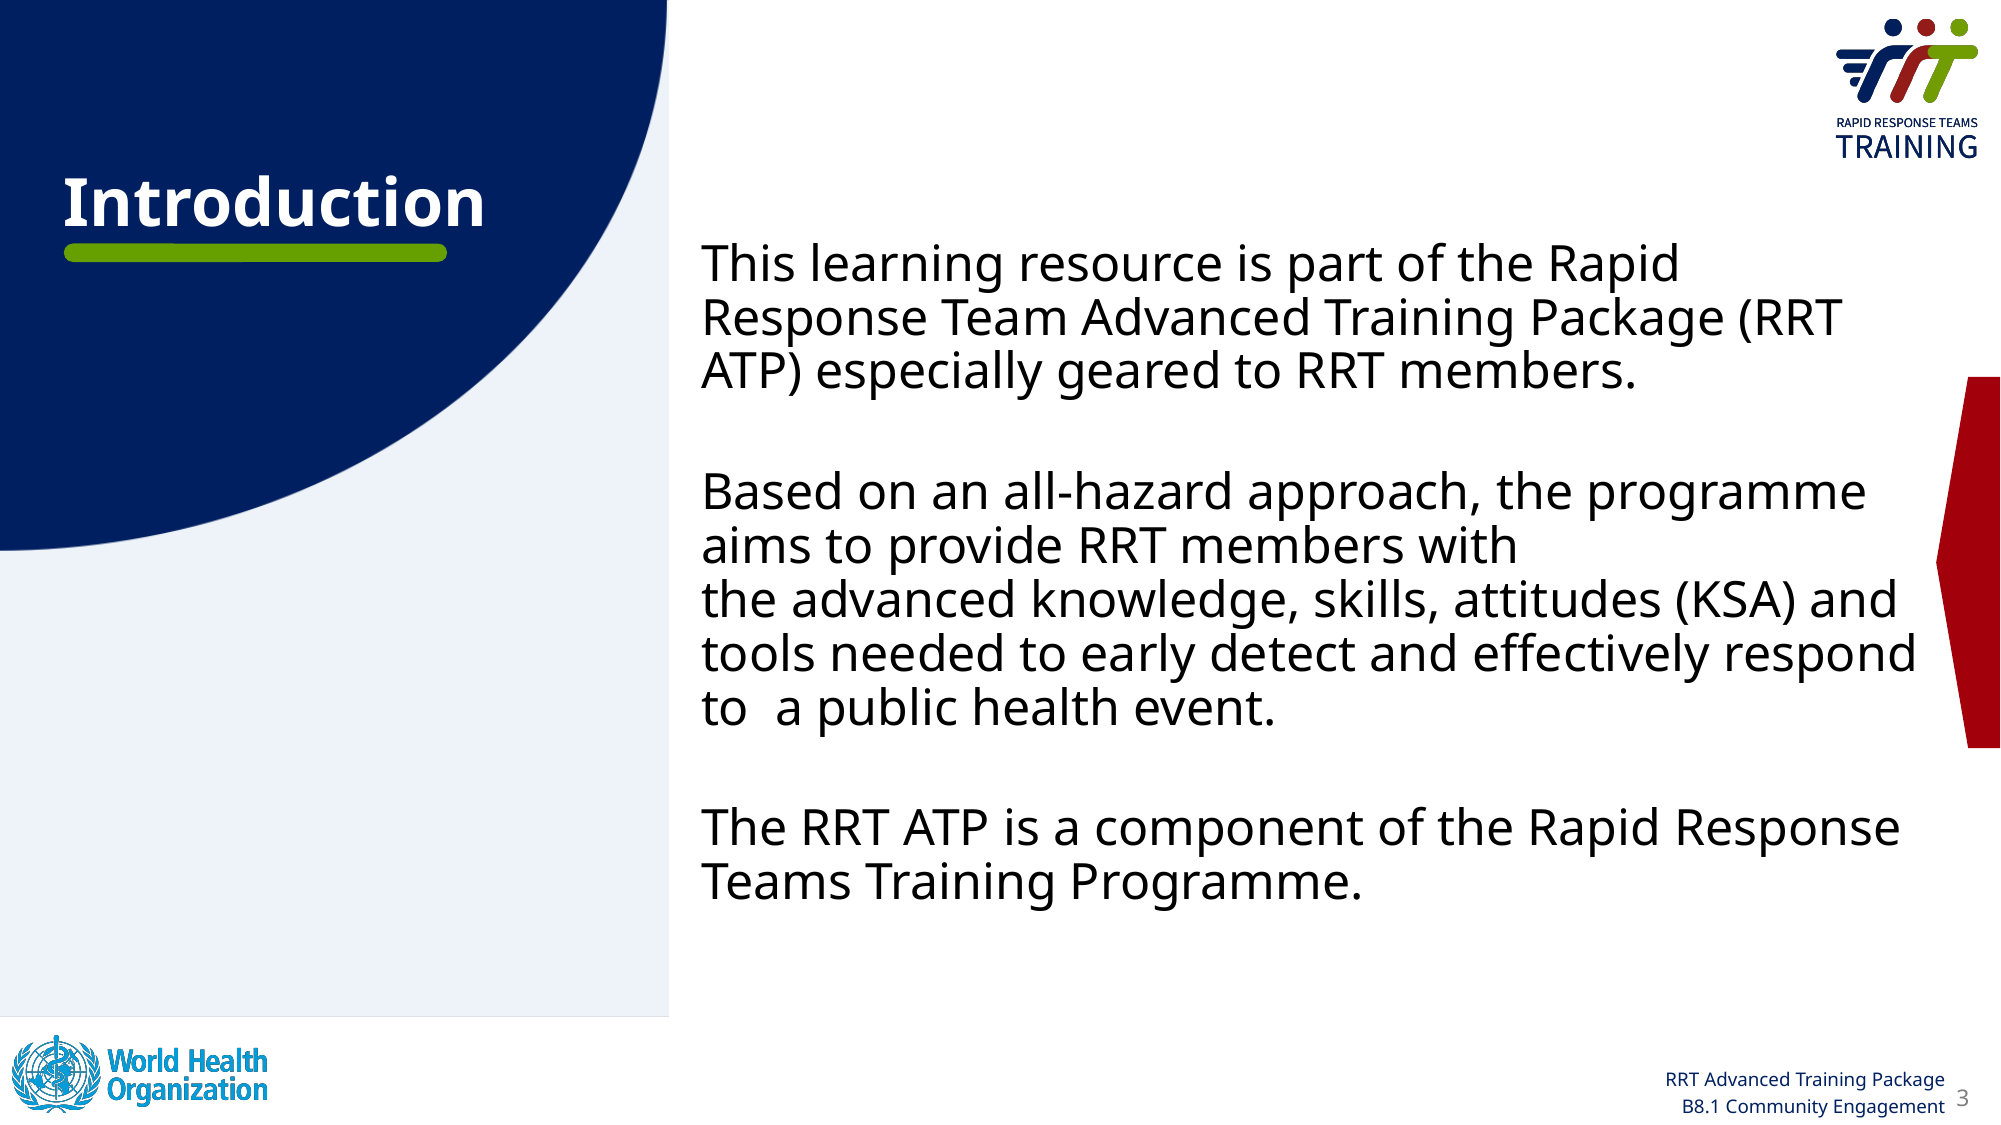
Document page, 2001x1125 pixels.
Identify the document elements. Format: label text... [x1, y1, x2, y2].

picture [40, 1062, 47, 1070]
list This learning resource is part of the Rapid Response Team Advanced Training Package (RRT ATP) especially geared to RRT members. Based on an all-hazard approach, the programme aims to provide RRT members with the advanced knowledge, skills, attitudes (KSA) and tools needed to early detect and effectively respond to a public health event. The RRT ATP is a component of the Rapid Response Teams Training Programme. [700, 237, 1937, 1049]
picture [34, 1054, 43, 1078]
picture [30, 1083, 37, 1091]
picture [71, 1053, 90, 1091]
title Introduction [63, 102, 600, 242]
picture [12, 1083, 48, 1113]
picture [22, 1062, 26, 1077]
picture [59, 1035, 267, 1113]
picture [1835, 19, 1978, 167]
picture [46, 1056, 54, 1062]
picture [24, 1054, 36, 1087]
picture [50, 1108, 62, 1113]
picture [36, 1088, 78, 1105]
picture [12, 1035, 54, 1068]
picture [0, 0, 669, 1018]
text_box [63, 243, 448, 263]
